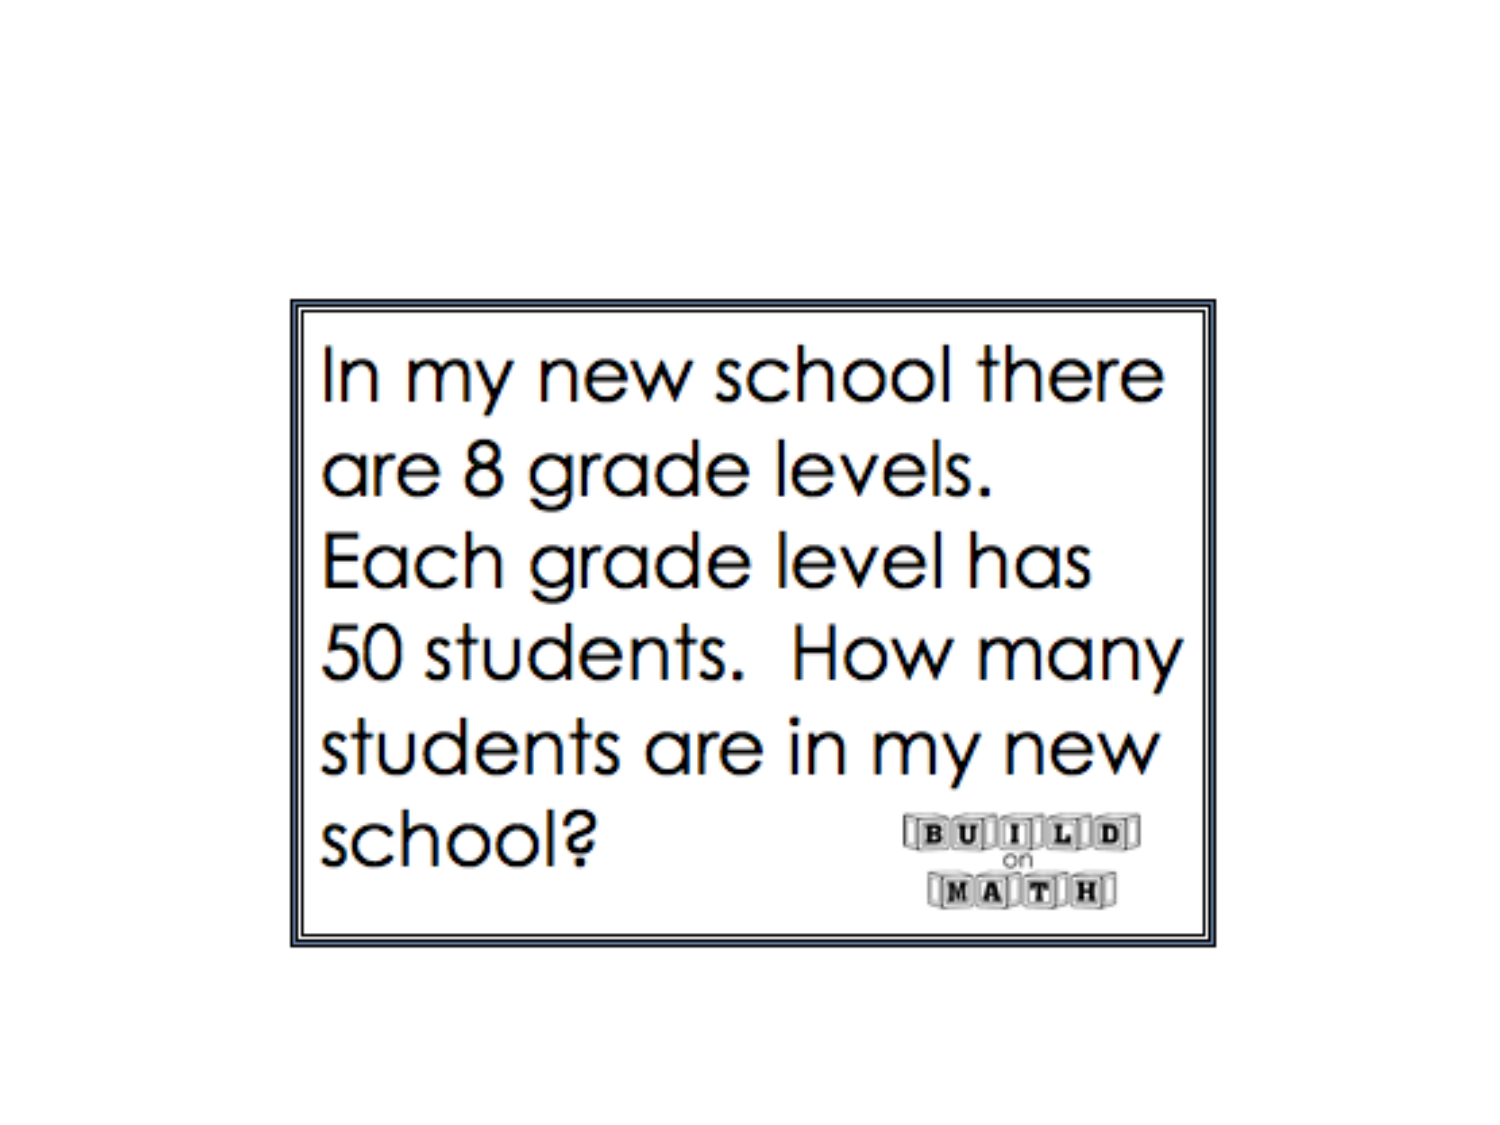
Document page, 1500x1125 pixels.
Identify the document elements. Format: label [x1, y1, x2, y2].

list [74, 262, 1426, 1006]
